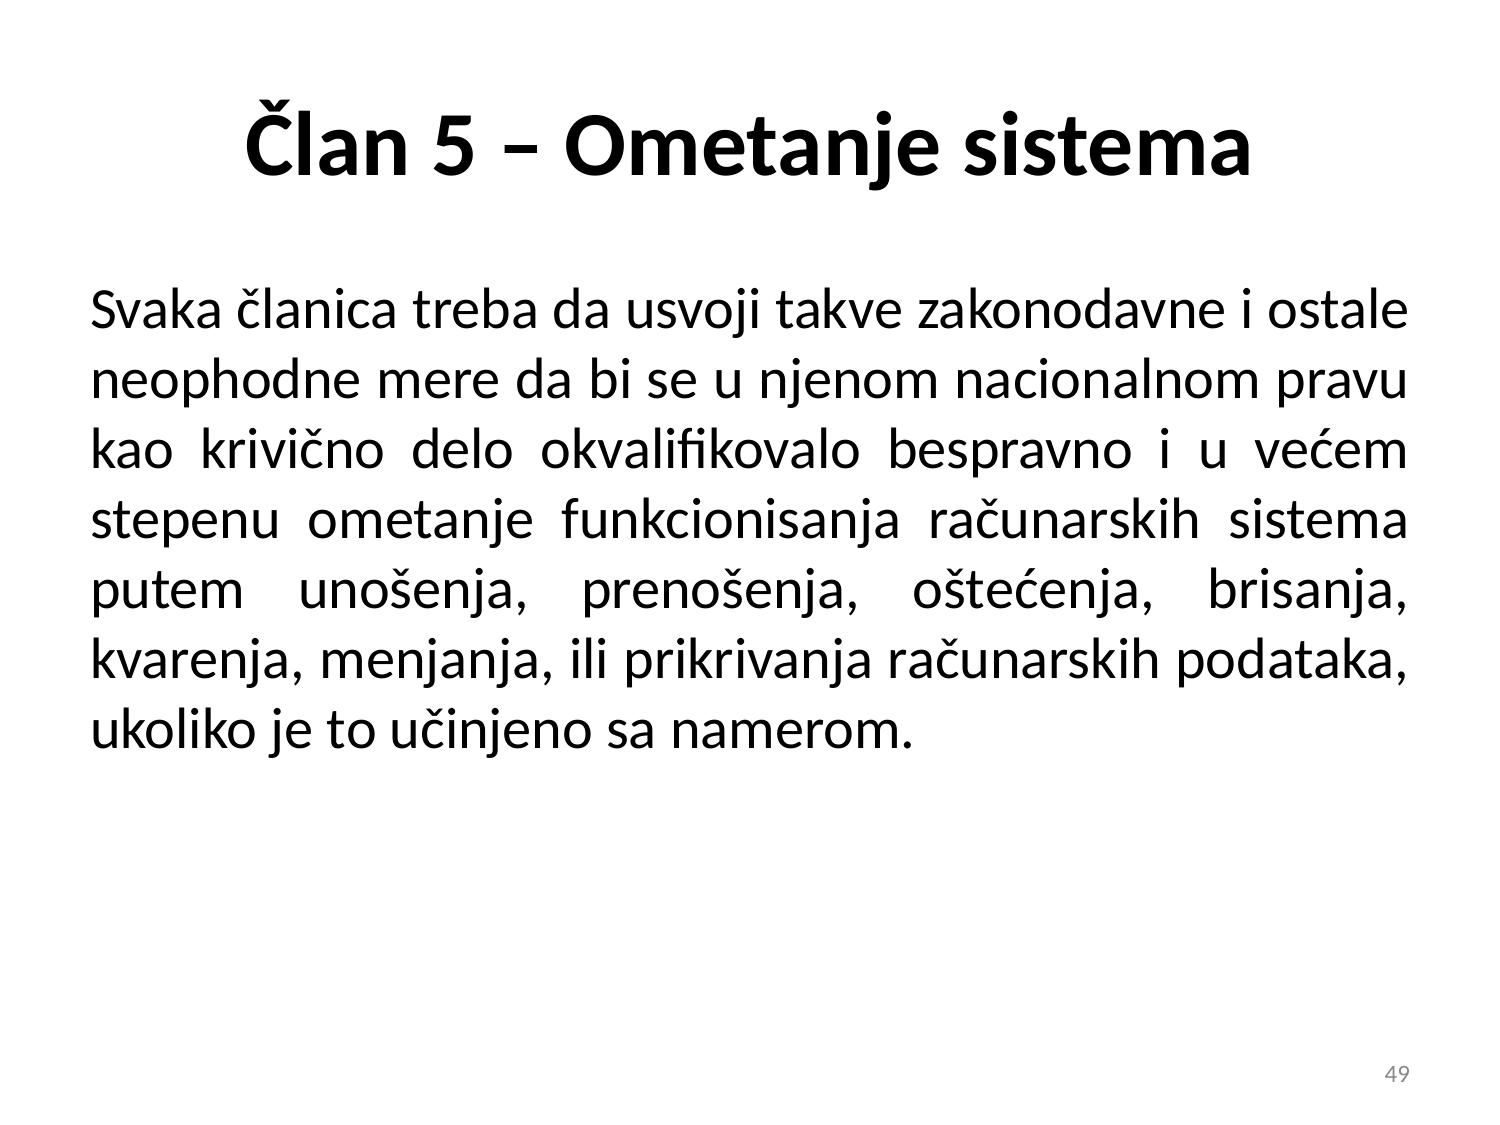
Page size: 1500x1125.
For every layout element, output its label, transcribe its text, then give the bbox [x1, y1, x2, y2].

title Član 5 – Ometanje sistema [74, 44, 1426, 233]
slide_number 49 [1074, 1042, 1425, 1103]
list Svaka članica treba da usvoji takve zakonodavne i ostale neophodne mere da bi se u njenom nacionalnom pravu kao krivično delo okvalifikovalo bespravno i u većem stepenu ometanje funkcionisanja računarskih sistema putem unošenja, prenošenja, oštećenja, brisanja, kvarenja, menjanja, ili prikrivanja računarskih podataka, ukoliko je to učinjeno sa namerom. [74, 262, 1426, 1006]
